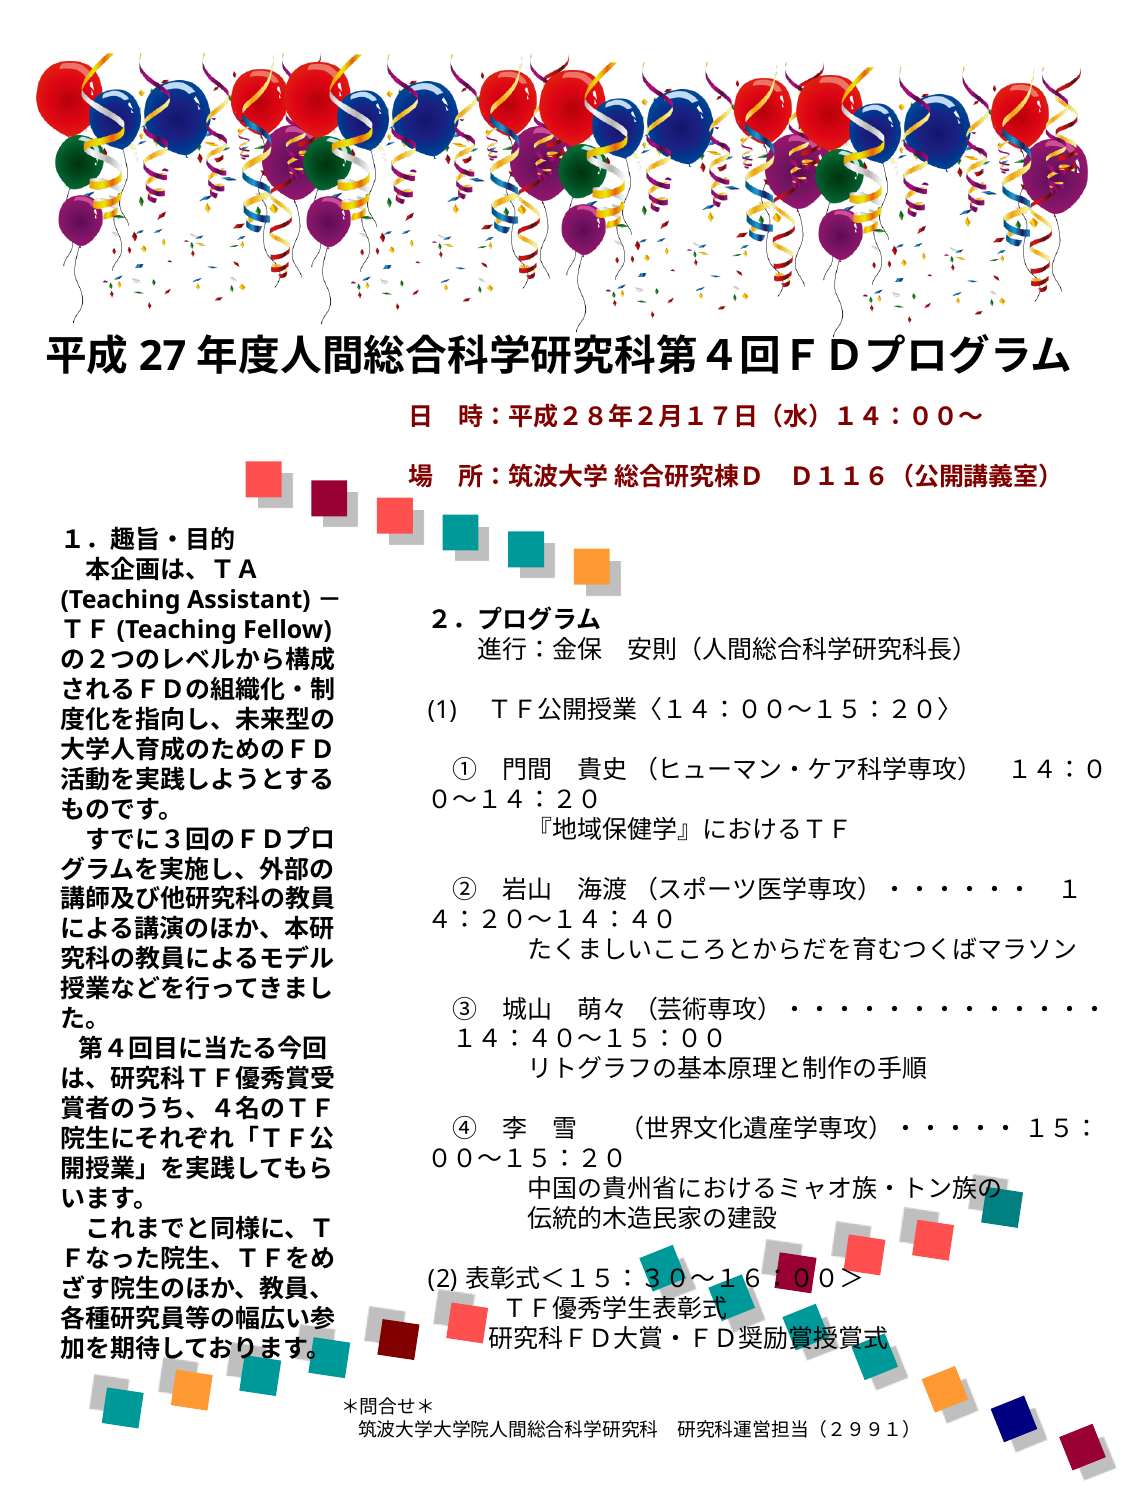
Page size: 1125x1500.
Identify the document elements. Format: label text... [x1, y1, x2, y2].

text_box 日 時：平成２８年２月１７日（水）１４：００～ 場 所：筑波大学 総合研究棟Ｄ Ｄ１１６（公開講義室） [393, 392, 1106, 498]
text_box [245, 461, 610, 585]
text_box ２．プログラム 進行：金保 安則（人間総合科学研究科長） (1) ＴＦ公開授業〈１４：００～１５：２０〉 ① 門間 貴史 （ヒューマン・ケア科学専攻） １４：００～１４：２０ 『地域保健学』におけるＴＦ ② 岩山 海渡 （スポーツ医学専攻）・・・・・・ １４：２０～１４：４０ たくましいこころとからだを育むつくばマラソン ③ 城山 萌々 （芸術専攻）・・・・・・・・・・・・・ １４：４０～１５：００ リトグラフの基本原理と制作の手順 ④ 李 雪 （世界文化遺産学専攻）・・・・・ １５：００～１５：２０ 中国の貴州省におけるミャオ族・トン族の 伝統的木造民家の建設 表彰式＜１５：３０～１６：００＞ ＴＦ優秀学生表彰式 研究科ＦＤ大賞・ＦＤ奨励賞授賞式 [412, 596, 1125, 1188]
text_box 平成27年度人間総合科学研究科第４回ＦＤプログラム [26, 321, 1091, 387]
text_box [101, 1387, 144, 1429]
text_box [692, 1178, 1053, 1500]
text_box [308, 1370, 347, 1379]
text_box [239, 1370, 280, 1397]
text_box [377, 1319, 420, 1361]
text_box １．趣旨・目的 本企画は、ＴＡ(Teaching Assistant)－ＴＦ(Teaching Fellow) の２つのレベルから構成されるＦＤの組織化・制度化を指向し、未来型の大学人育成のためのＦＤ活動を実践しようとするものです。 すでに３回のＦＤプログラムを実施し、外部の講師及び他研究科の教員による講演のほか、本研究科の教員によるモデル授業などを行ってきました。 第４回目に当たる今回は、研究科ＴＦ優秀賞受賞者のうち、４名のＴＦ院生にそれぞれ「ＴＦ公開授業」を実践してもらいます。 これまでと同様に、ＴＦなった院生、ＴＦをめざす院生のほか、教員、各種研究員等の幅広い参加を期待しております。 [45, 516, 362, 1370]
text_box [446, 1302, 489, 1344]
text_box ＊問合せ＊ 筑波大学大学院人間総合科学研究科 研究科運営担当（２９９１） [326, 1387, 687, 1448]
text_box [170, 1370, 213, 1411]
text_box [35, 52, 1088, 337]
